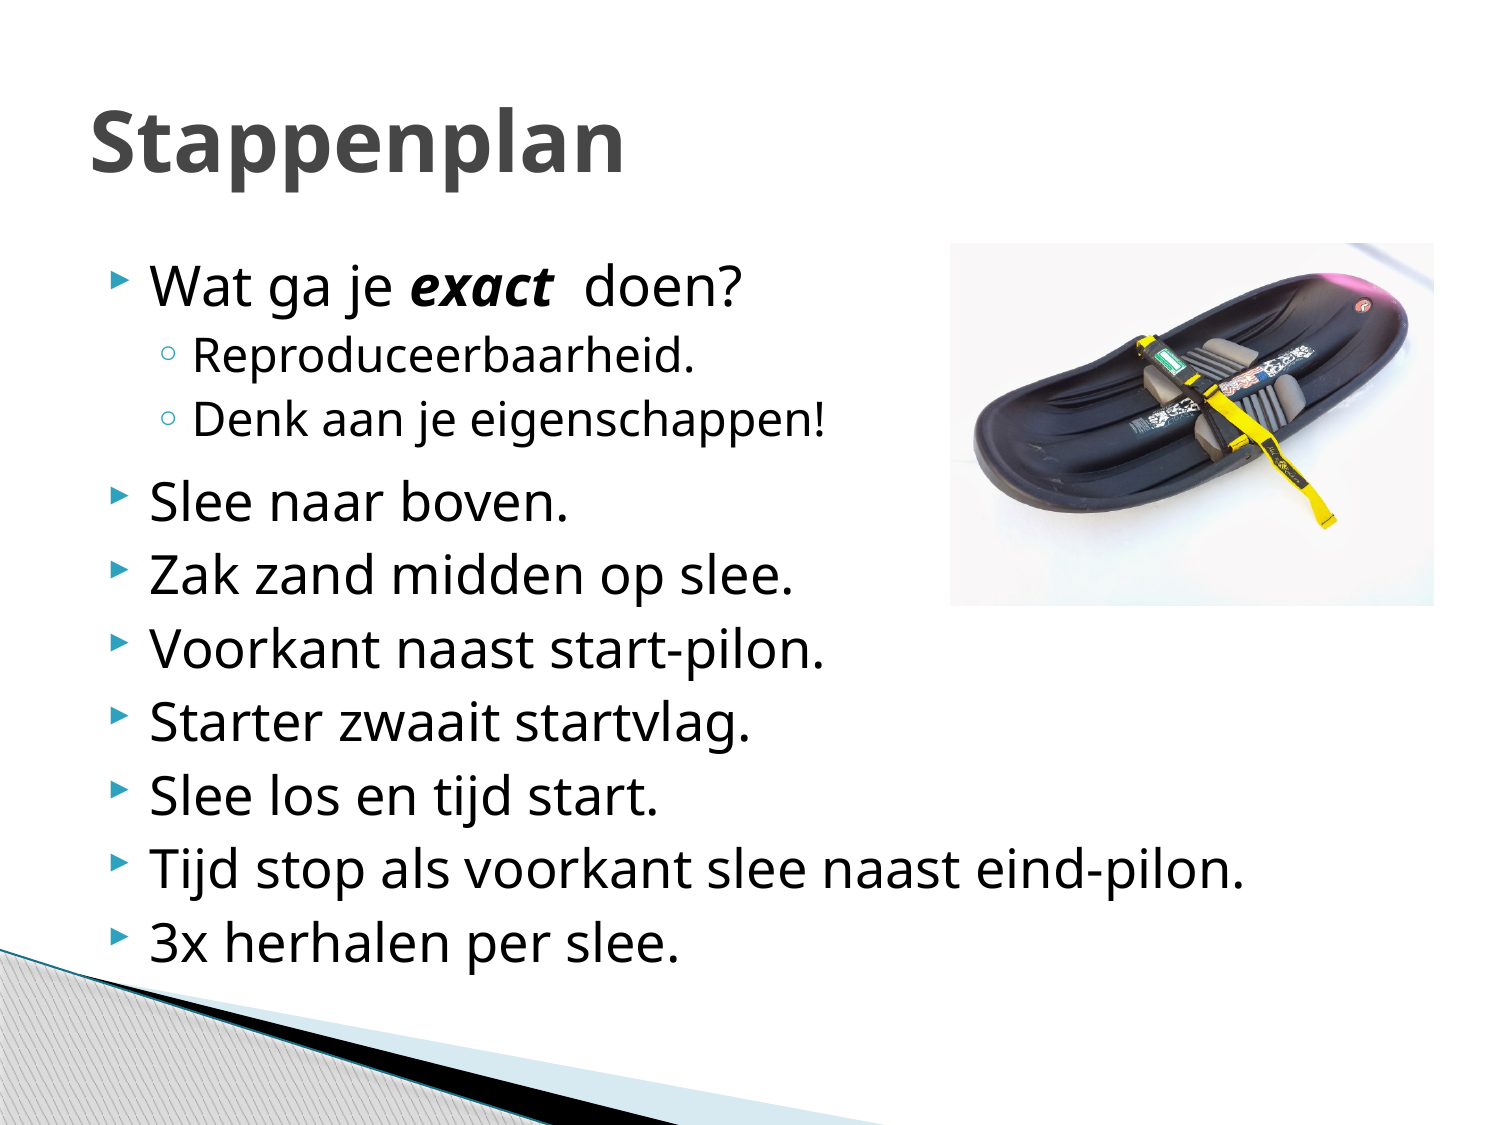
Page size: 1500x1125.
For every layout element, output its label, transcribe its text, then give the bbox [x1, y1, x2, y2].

list Wat ga je exact doen? Reproduceerbaarheid. Denk aan je eigenschappen! Slee naar boven. Zak zand midden op slee. Voorkant naast start-pilon. Starter zwaait startvlag. Slee los en tijd start. Tijd stop als voorkant slee naast eind-pilon. 3x herhalen per slee. [75, 243, 1425, 986]
picture [950, 243, 1434, 606]
title Stappenplan [75, 45, 1425, 233]
